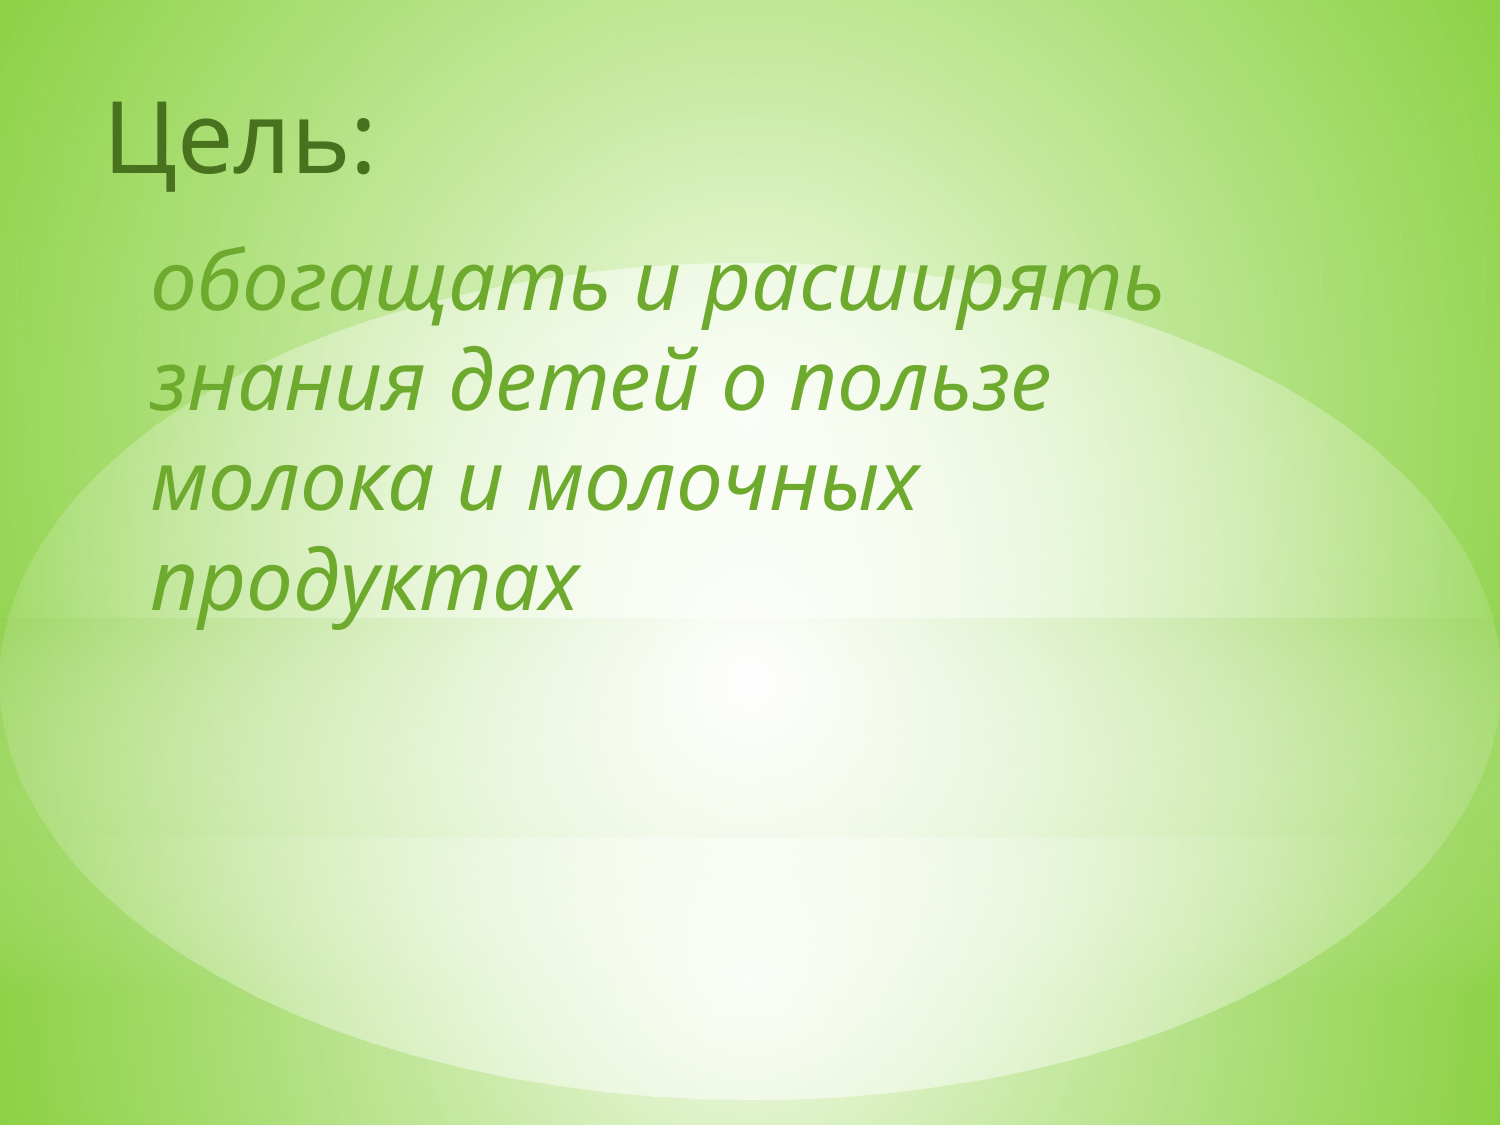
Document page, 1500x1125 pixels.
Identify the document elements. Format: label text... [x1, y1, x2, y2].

text_box обогащать и расширять знания детей о пользе молока и молочных продуктах [135, 219, 1247, 635]
text_box Цель: [88, 66, 1125, 247]
